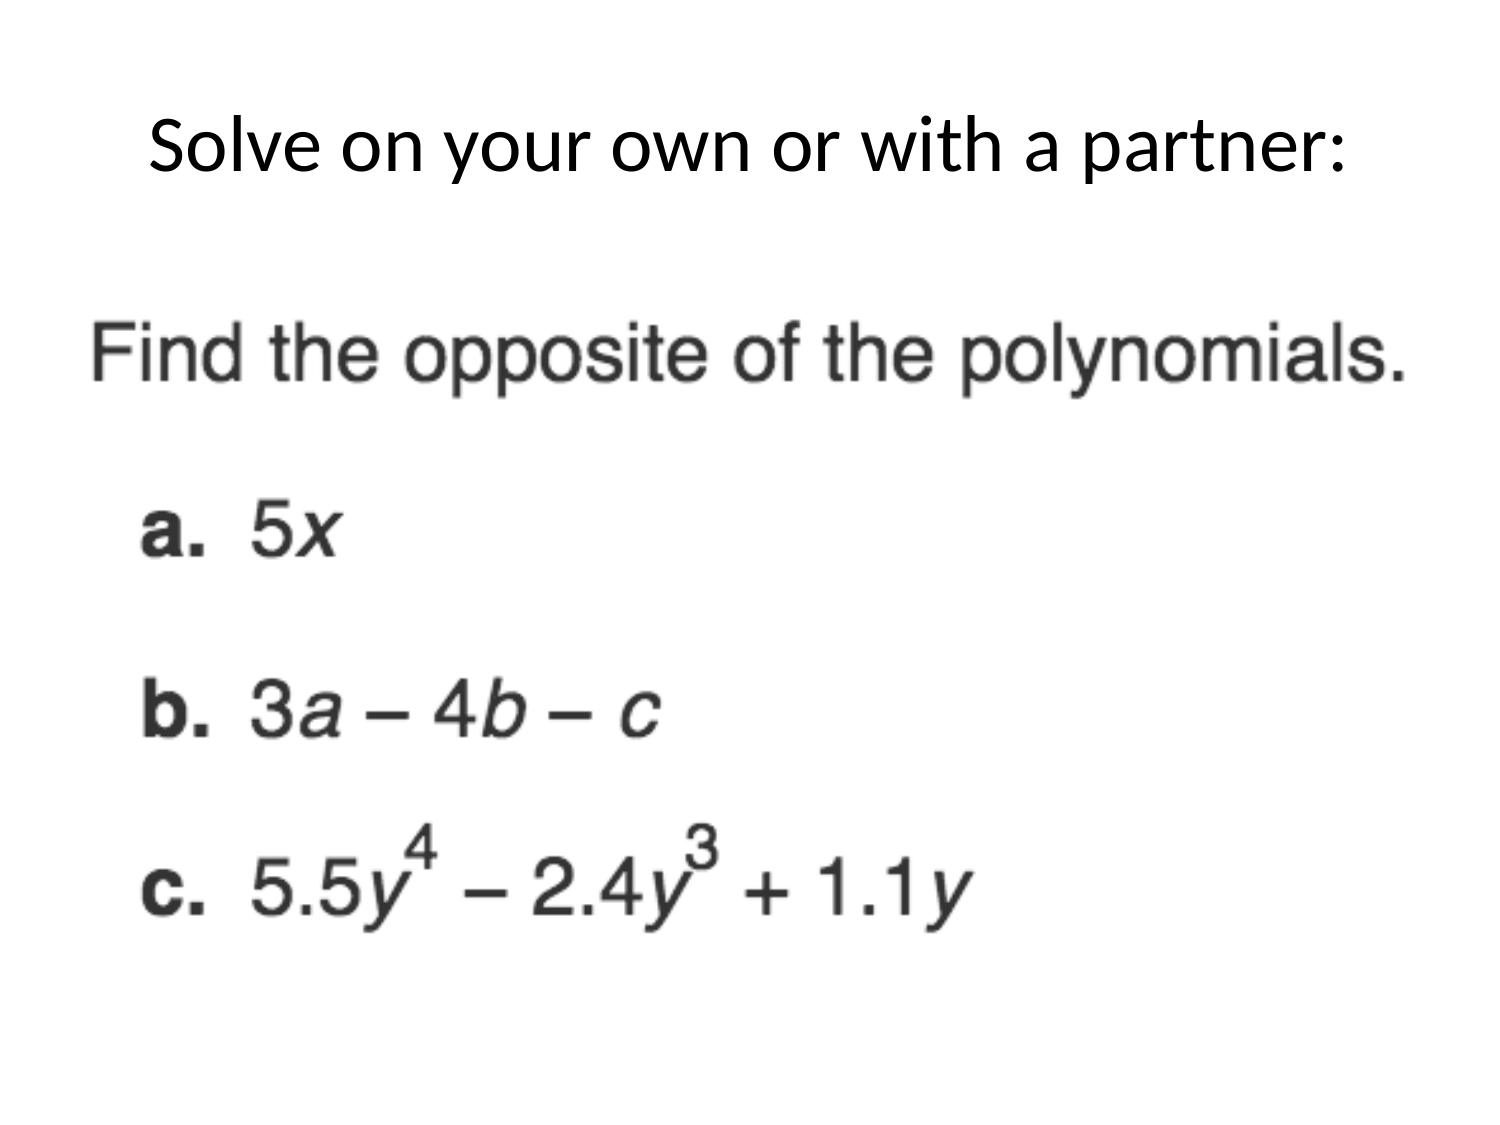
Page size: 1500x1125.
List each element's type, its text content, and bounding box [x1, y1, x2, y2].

title Solve on your own or with a partner: [75, 45, 1425, 233]
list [74, 262, 1426, 1006]
